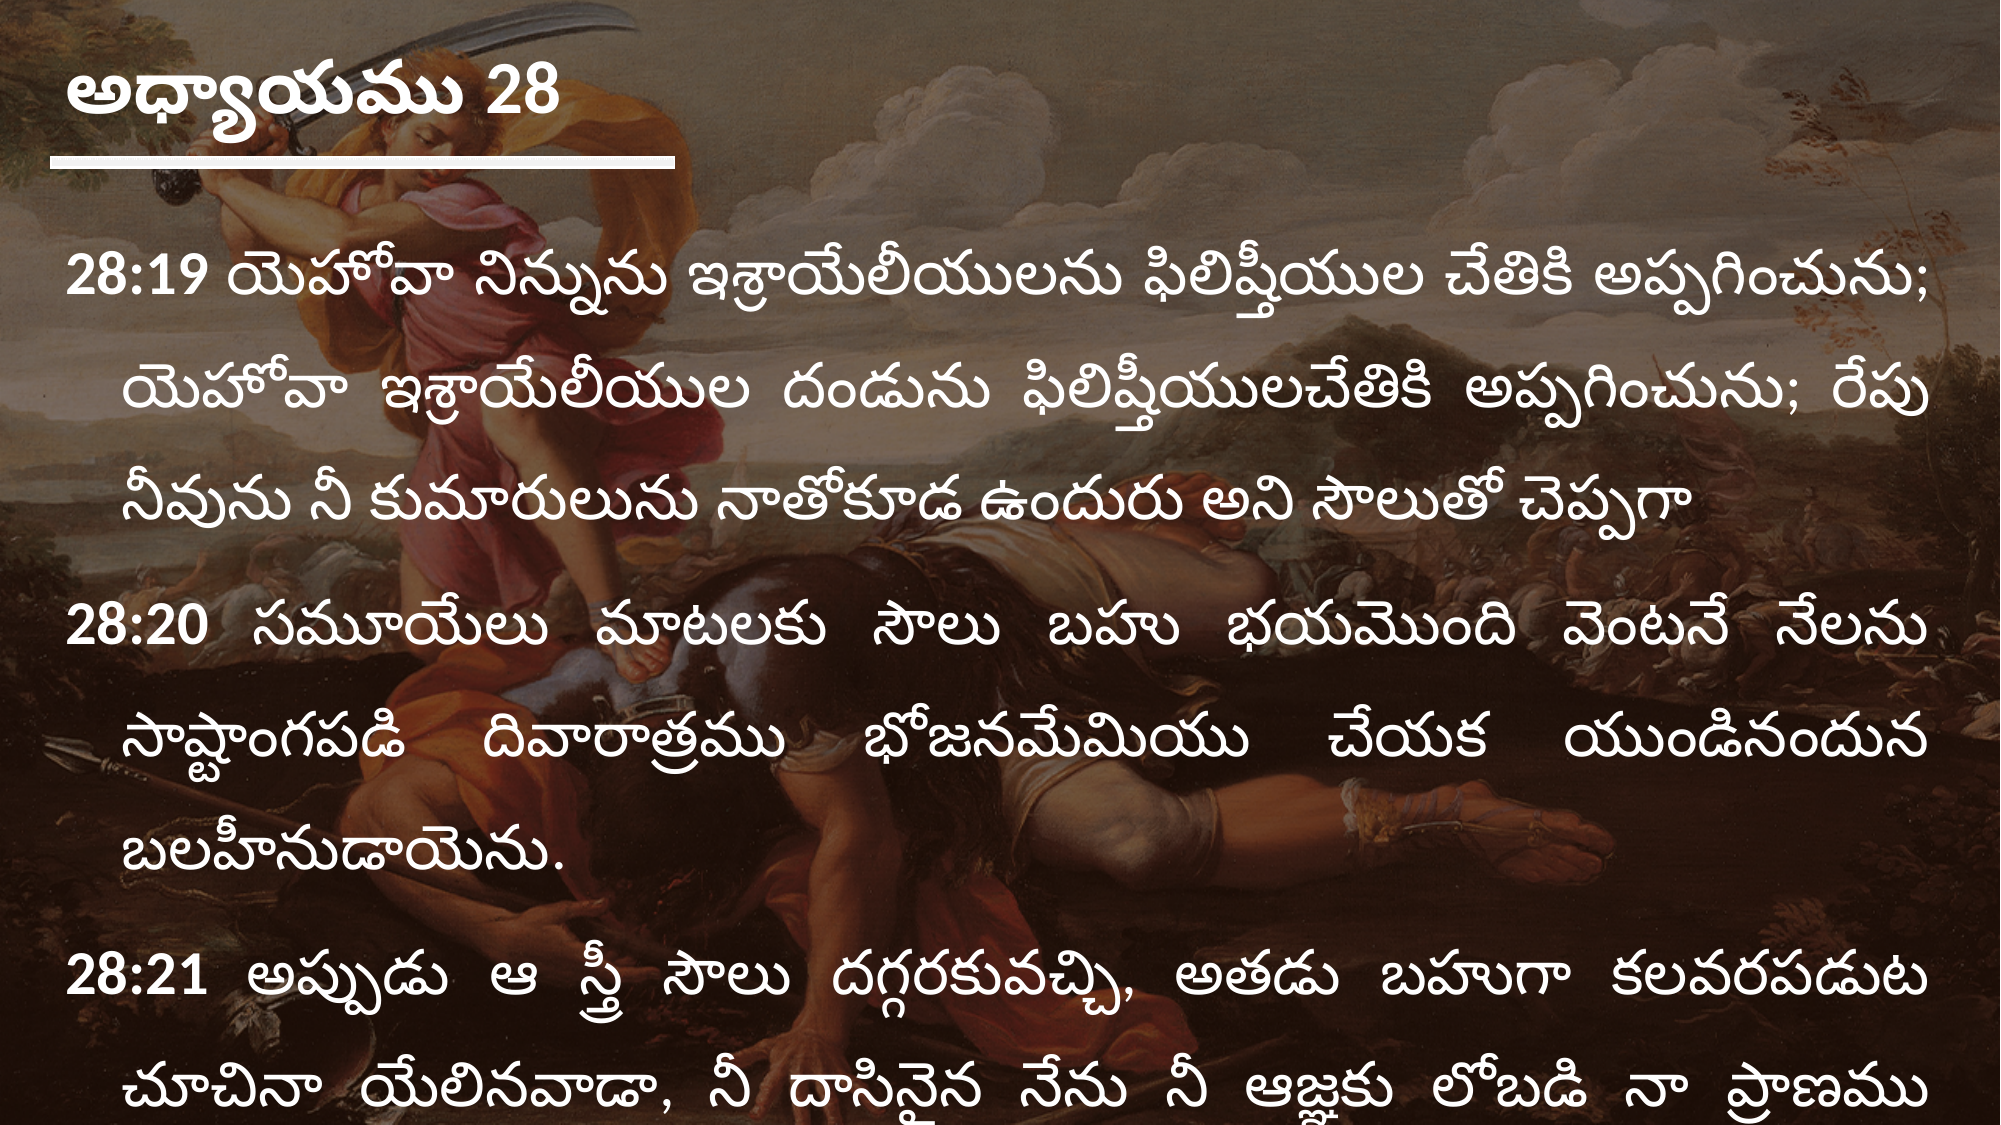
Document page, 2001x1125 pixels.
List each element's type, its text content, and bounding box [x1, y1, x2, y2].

picture [0, 0, 2000, 1125]
title అధ్యాయము 28 [50, 0, 1925, 167]
list 28:19 యెహోవా నిన్నును ఇశ్రాయేలీయులను ఫిలిష్తీయుల చేతికి అప్పగించును; యెహోవా ఇశ్రాయేలీయుల దండును ఫిలిష్తీయులచేతికి అప్పగించును; రేపు నీవును నీ కుమారులును నాతోకూడ ఉందురు అని సౌలుతో చెప్పగా 28:20 సమూయేలు మాటలకు సౌలు బహు భయమొంది వెంటనే నేలను సాష్టాంగపడి దివారాత్రము భోజనమేమియు చేయక యుండినందున బలహీనుడాయెను. 28:21 అప్పుడు ఆ స్త్రీ సౌలు దగ్గరకువచ్చి, అతడు బహుగా కలవరపడుట చూచినా యేలినవాడా, నీ దాసినైన నేను నీ ఆజ్ఞకు లోబడి నా ప్రాణము నాచేతిలో పెట్టుకొని నీవు నాతో సెలవిచ్చిన మాటలను విని అట్లు చేసితిని. [50, 187, 1946, 1063]
